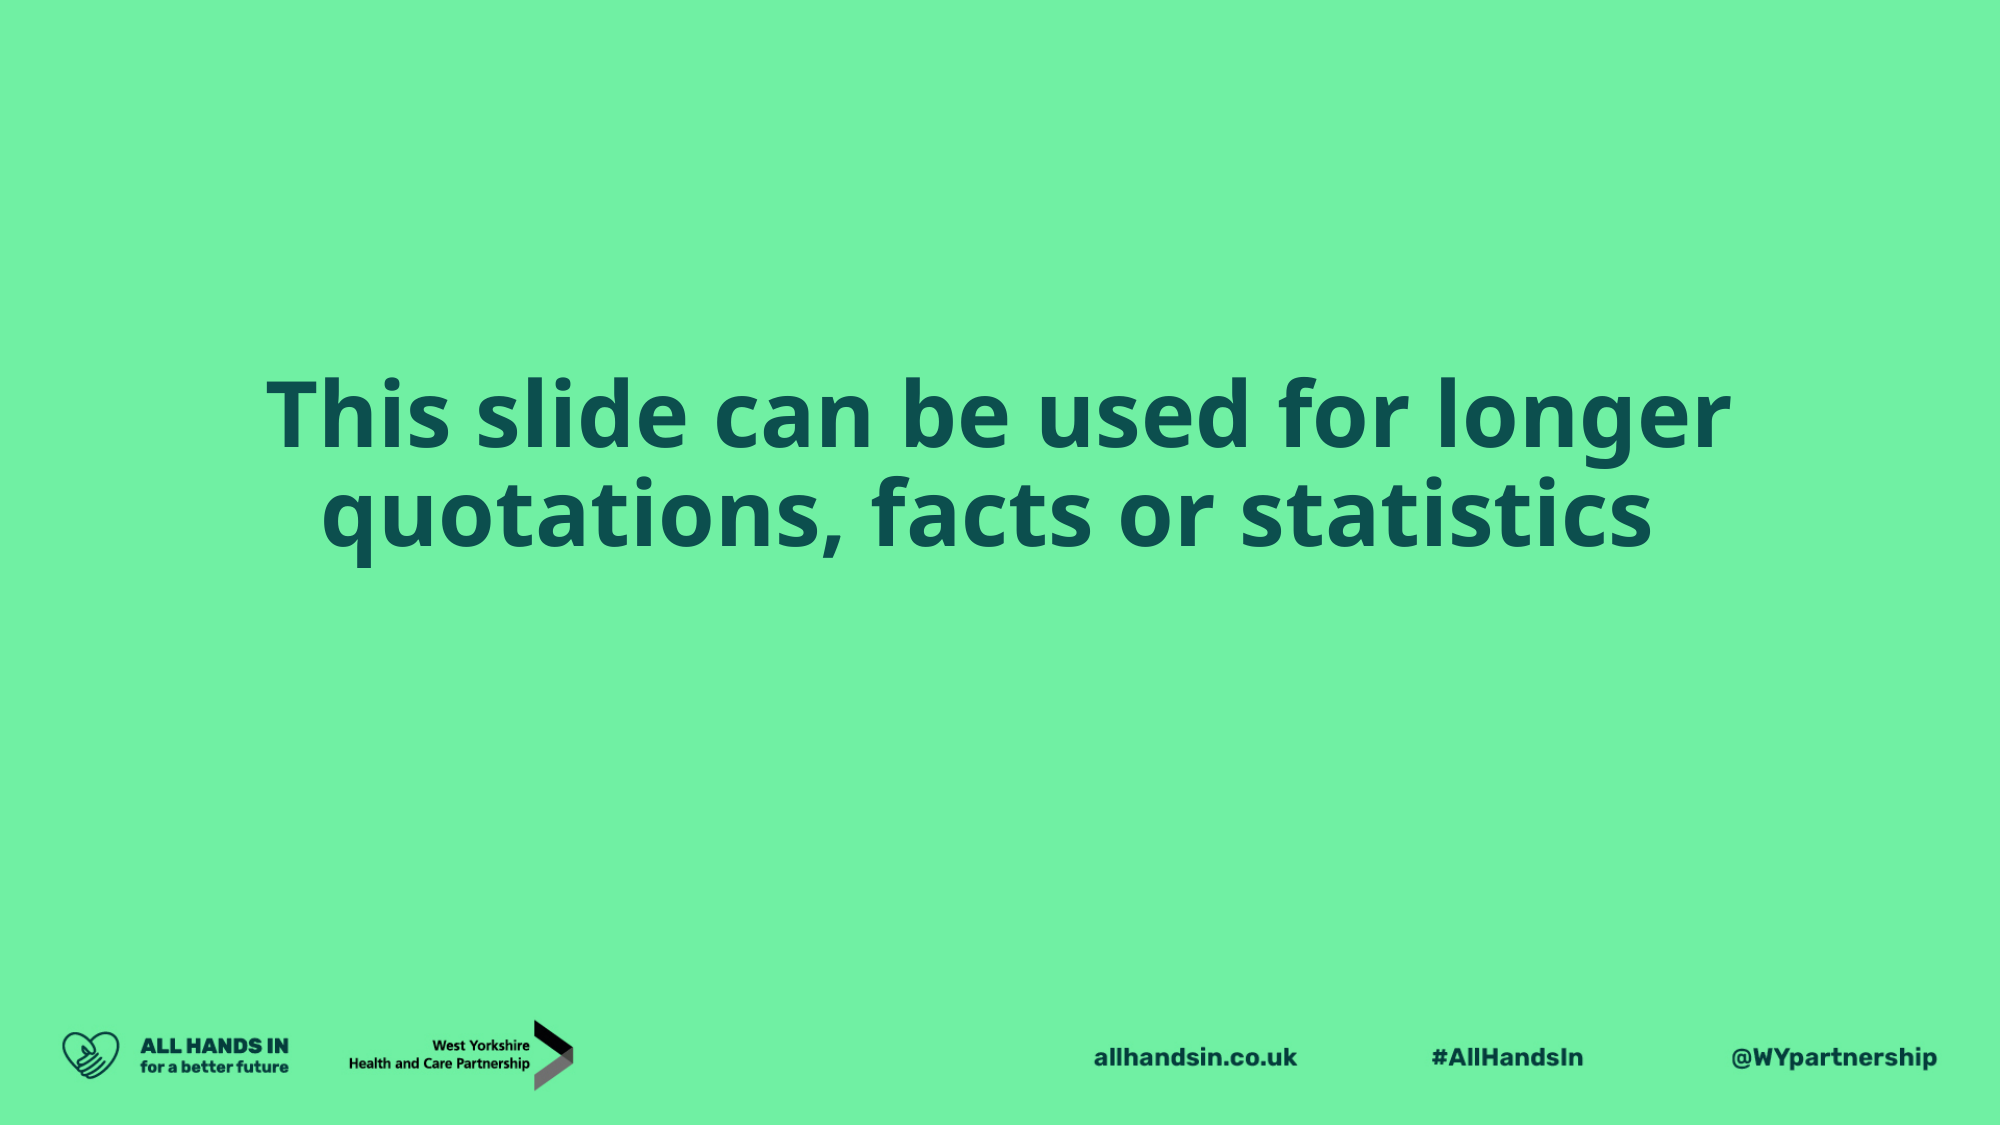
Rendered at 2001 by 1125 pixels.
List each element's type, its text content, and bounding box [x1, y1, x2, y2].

text_box This slide can be used for longer quotations, facts or statistics [156, 360, 1844, 702]
picture [0, 0, 2000, 1125]
